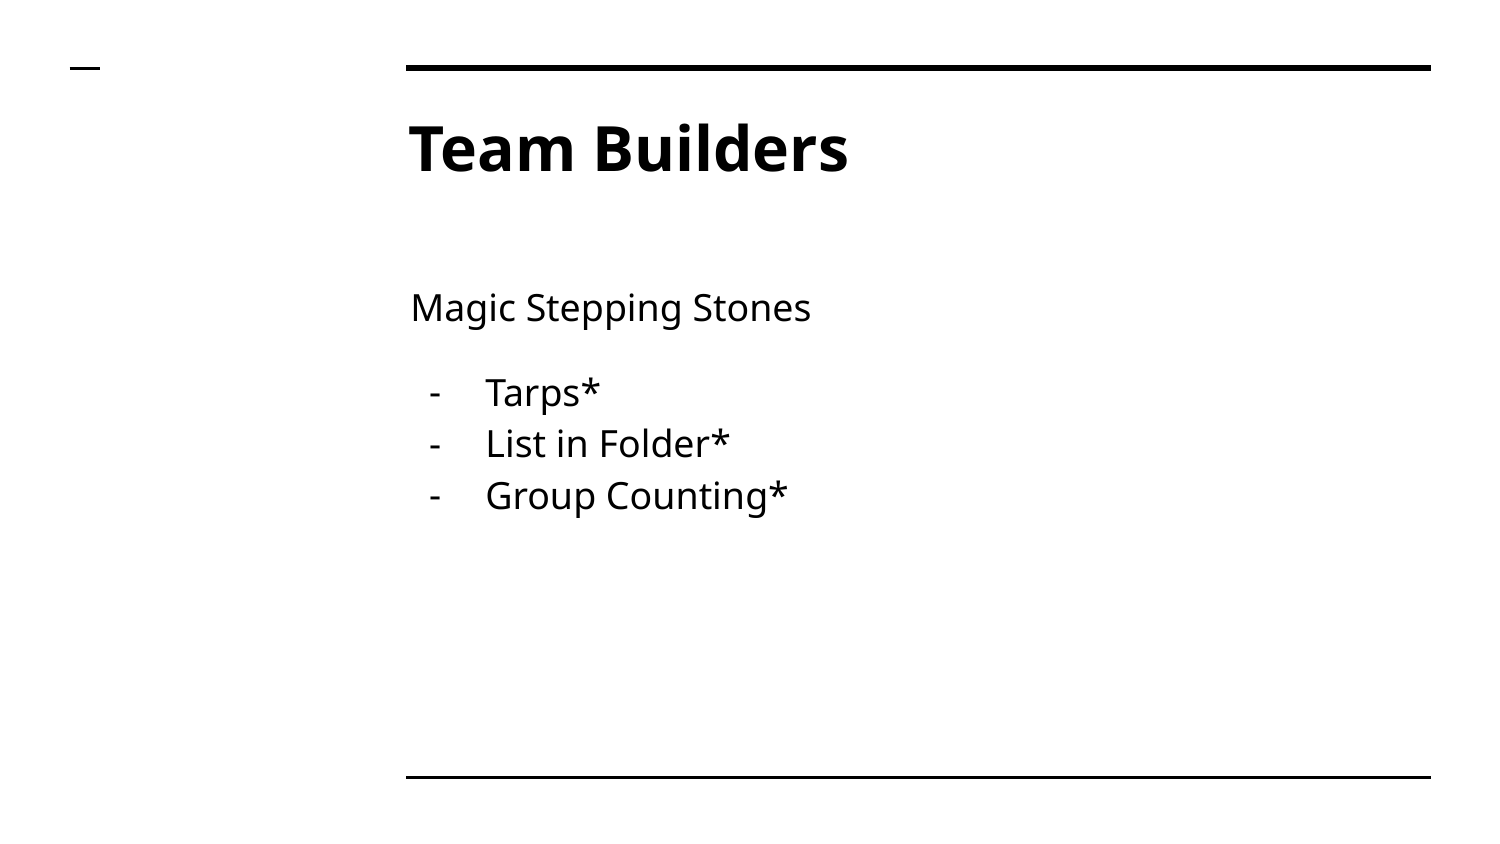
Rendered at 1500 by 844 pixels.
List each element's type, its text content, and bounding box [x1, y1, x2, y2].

list Magic Stepping Stones Tarps* List in Folder* Group Counting* [395, 261, 1433, 755]
title Team Builders [393, 94, 1431, 199]
